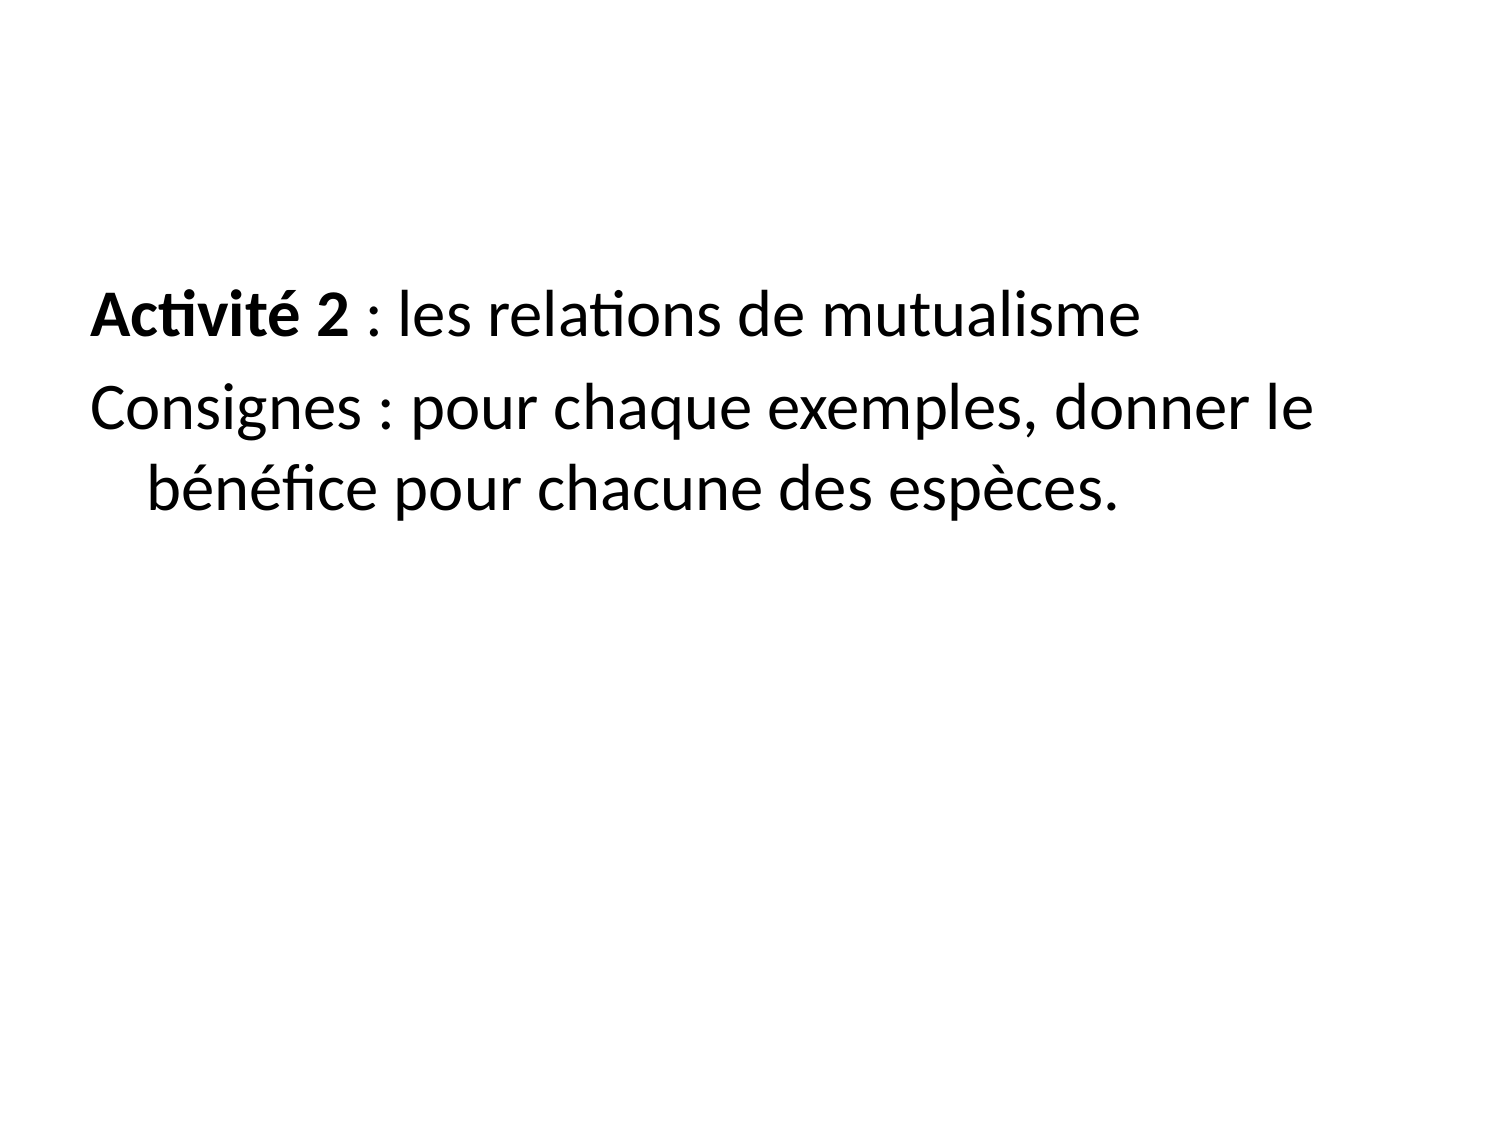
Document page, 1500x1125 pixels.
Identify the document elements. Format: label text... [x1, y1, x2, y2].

list Activité 2 : les relations de mutualisme Consignes : pour chaque exemples, donner le bénéfice pour chacune des espèces. [75, 262, 1425, 1005]
